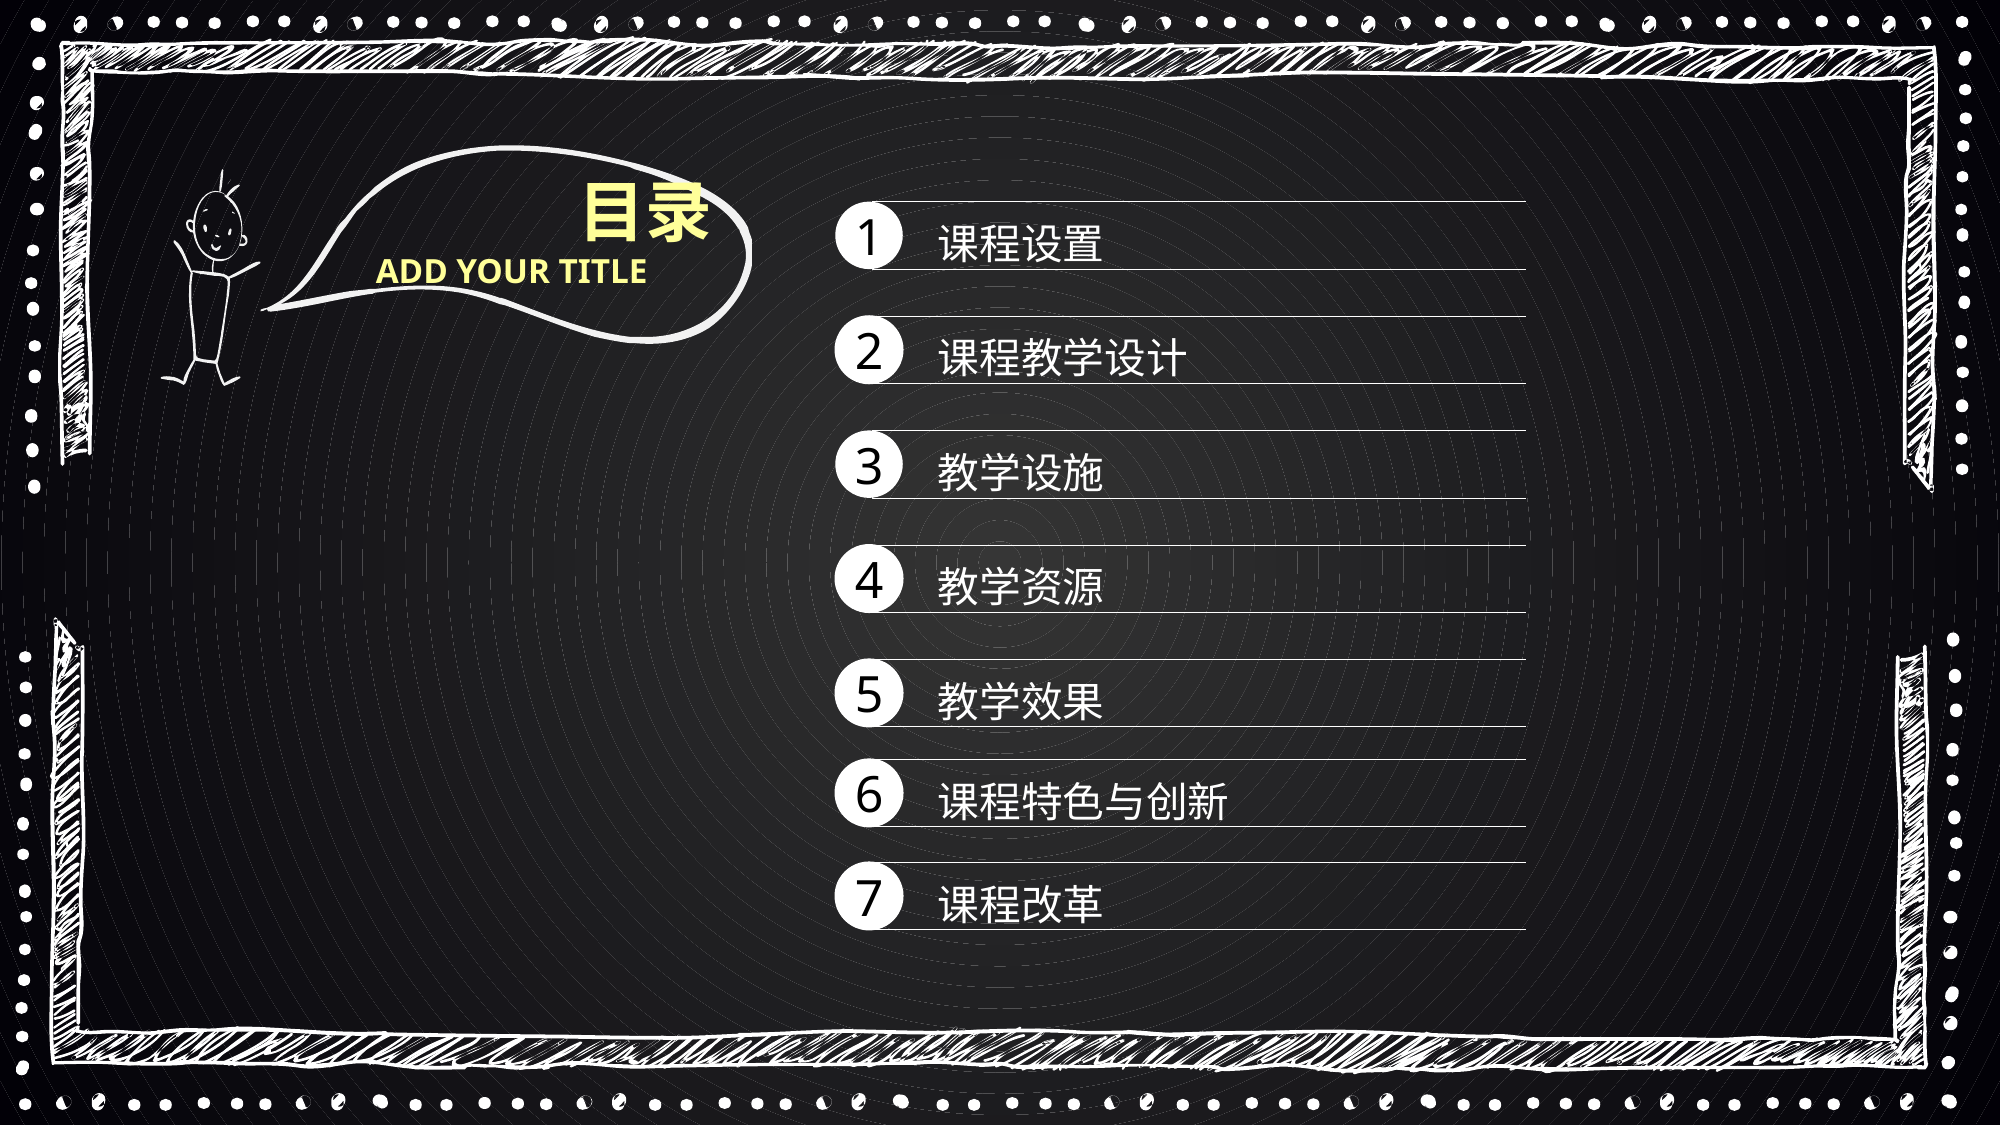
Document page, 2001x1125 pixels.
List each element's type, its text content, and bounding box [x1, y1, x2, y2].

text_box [835, 544, 1526, 613]
text_box 课程设置 [872, 201, 1526, 270]
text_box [835, 315, 1526, 384]
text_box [835, 430, 1526, 498]
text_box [160, 144, 772, 387]
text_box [835, 862, 1526, 930]
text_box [835, 759, 1526, 827]
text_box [835, 659, 1526, 727]
text_box 1 [835, 201, 903, 270]
